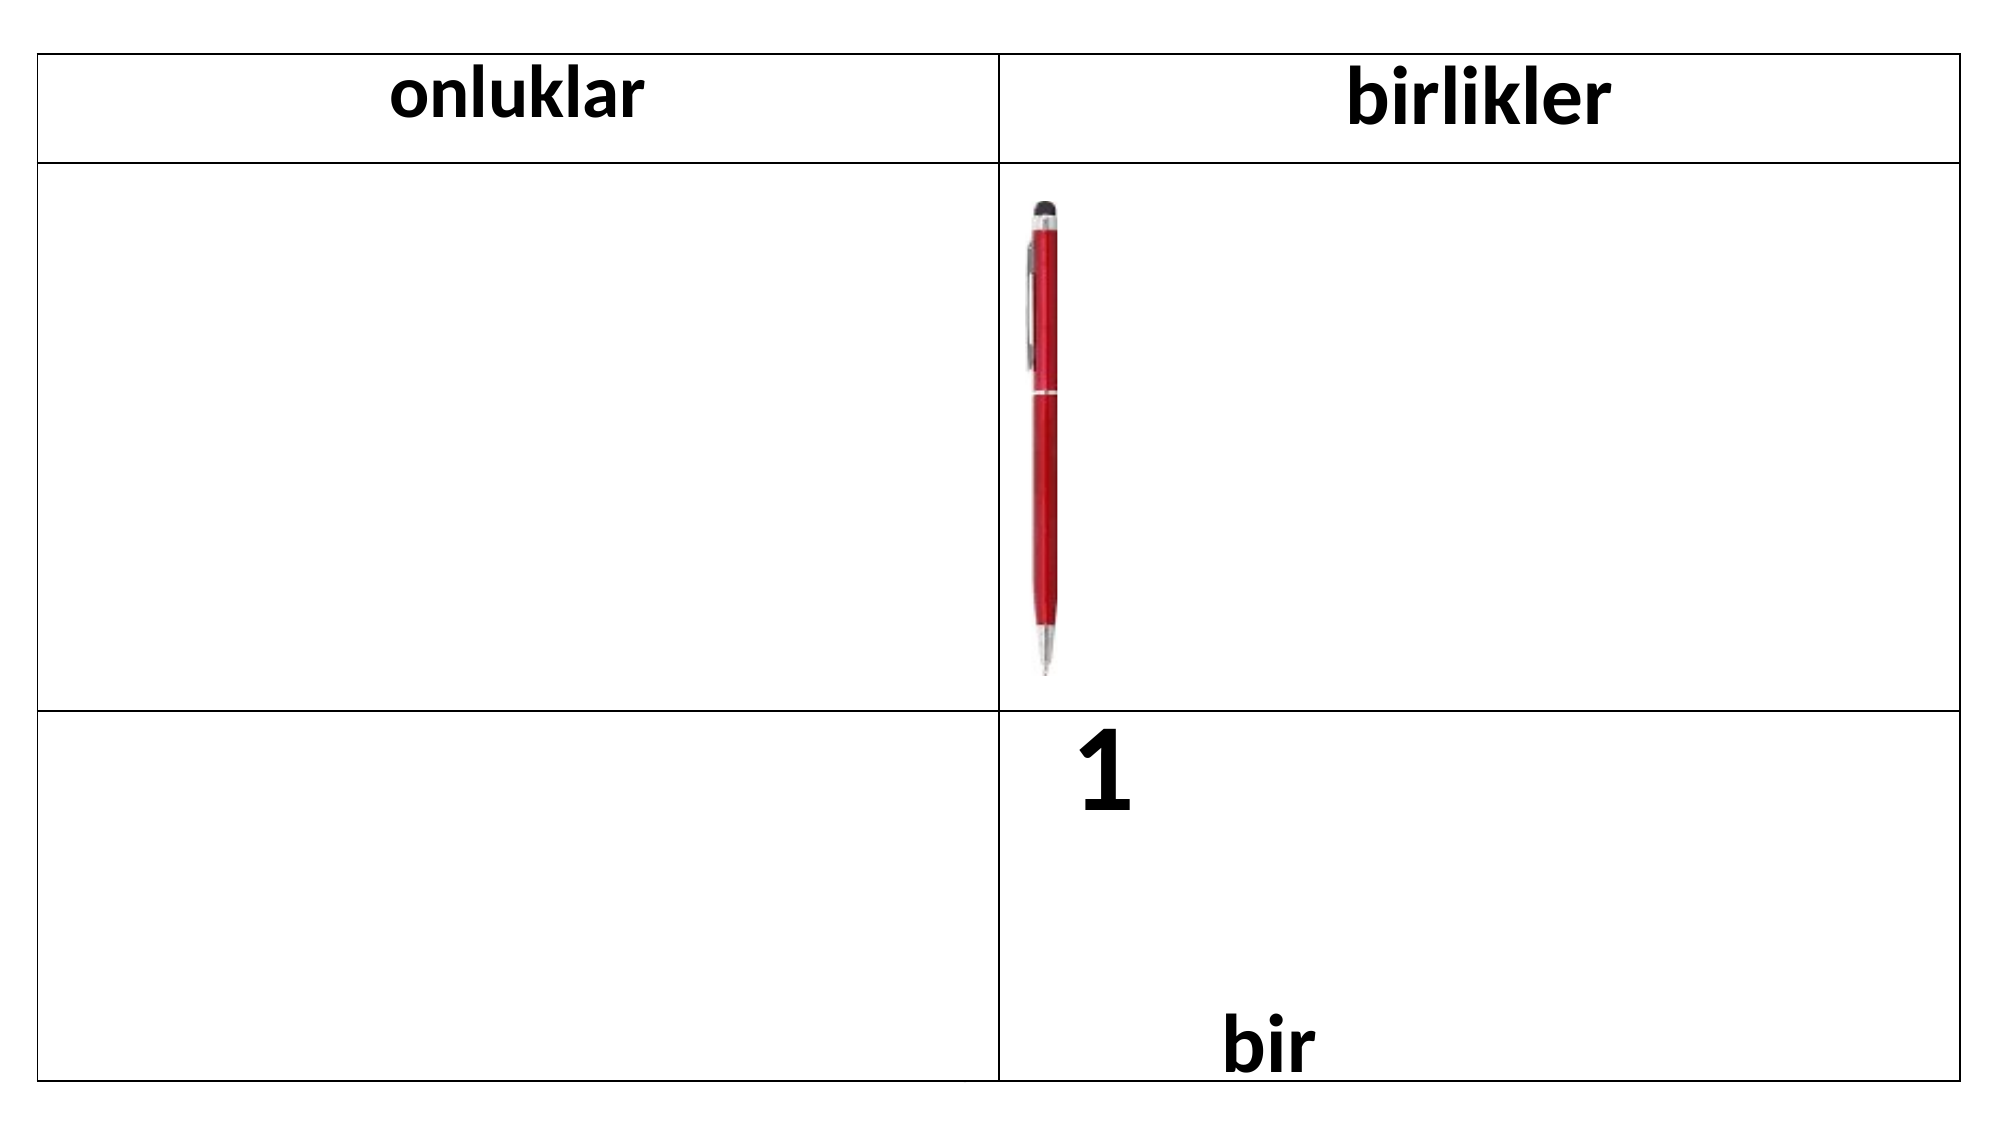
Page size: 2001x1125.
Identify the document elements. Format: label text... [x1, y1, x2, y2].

table_header birlikler [1000, 55, 1959, 162]
picture [1024, 201, 1058, 676]
table_cell [38, 712, 998, 1080]
table_cell [1000, 164, 1959, 710]
text_box bir [1188, 981, 1679, 1097]
footer Kazım KAT [662, 1042, 1338, 1103]
text_box 1 [1056, 678, 1163, 844]
table_cell [38, 164, 998, 710]
table_header onluklar [38, 55, 998, 162]
table_cell [1000, 712, 1959, 1080]
